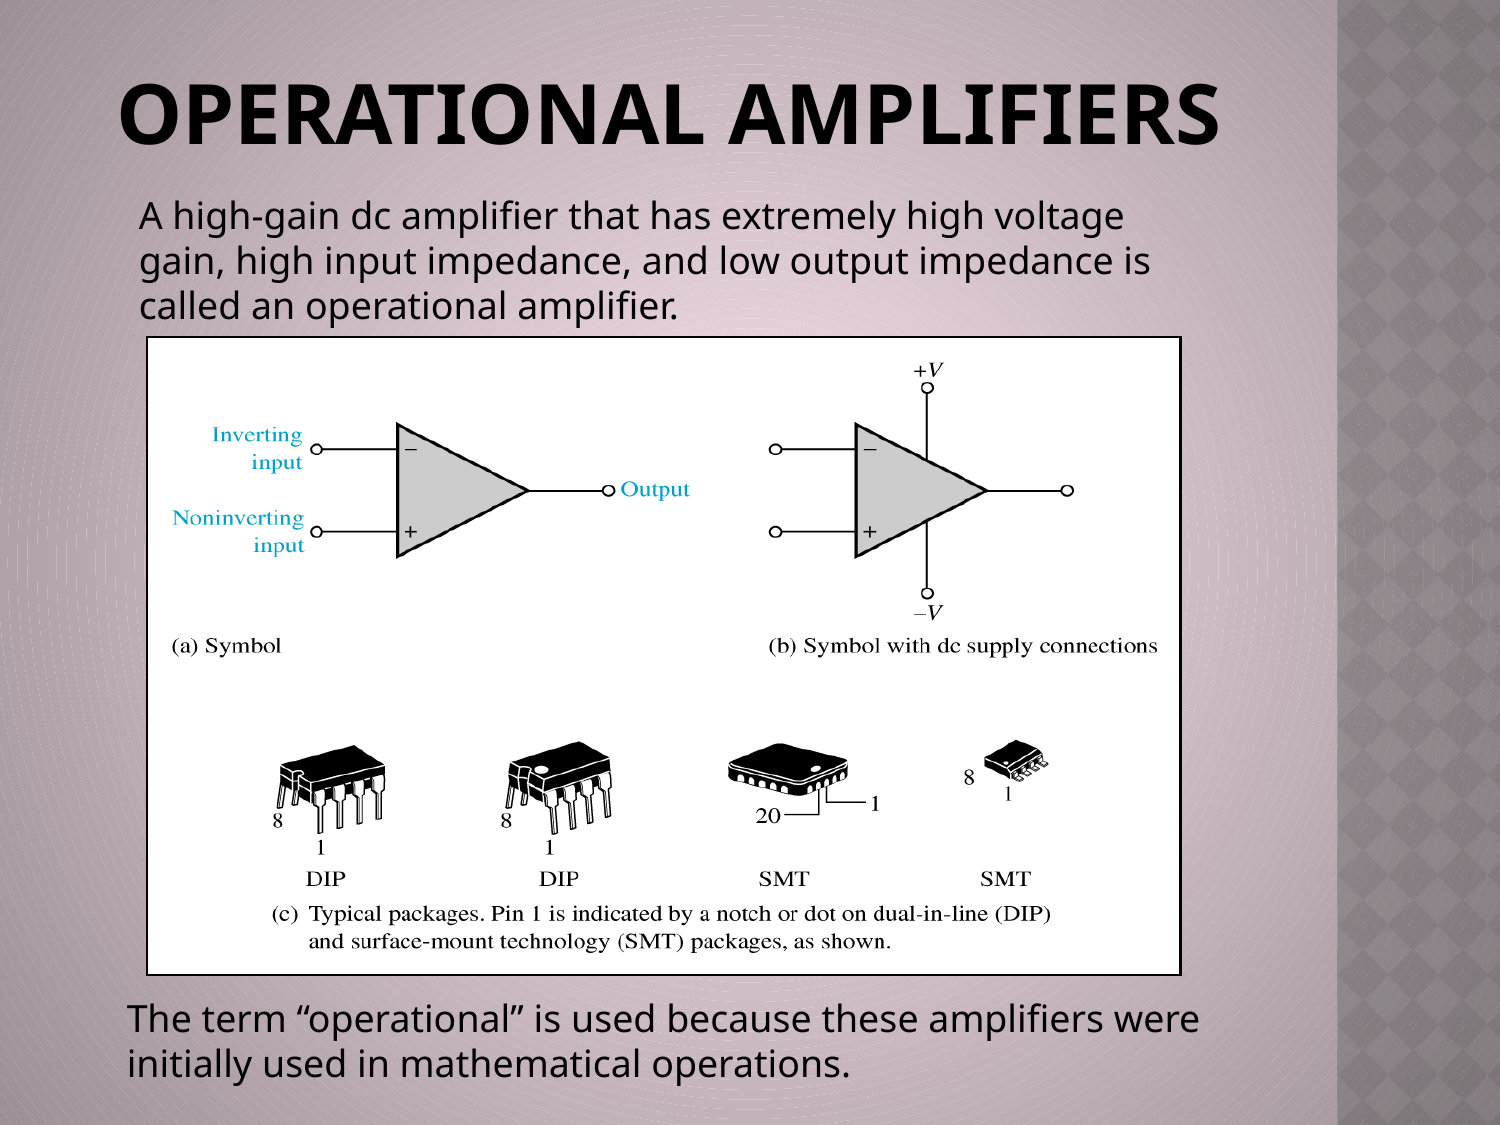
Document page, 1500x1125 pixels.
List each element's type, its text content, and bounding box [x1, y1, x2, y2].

text_box A high-gain dc amplifier that has extremely high voltage gain, high input impedance, and low output impedance is called an operational amplifier. [123, 184, 1199, 335]
title Operational Amplifiers [75, 52, 1263, 161]
picture [147, 337, 1180, 974]
text_box The term “operational” is used because these amplifiers were initially used in mathematical operations. [112, 987, 1270, 1093]
